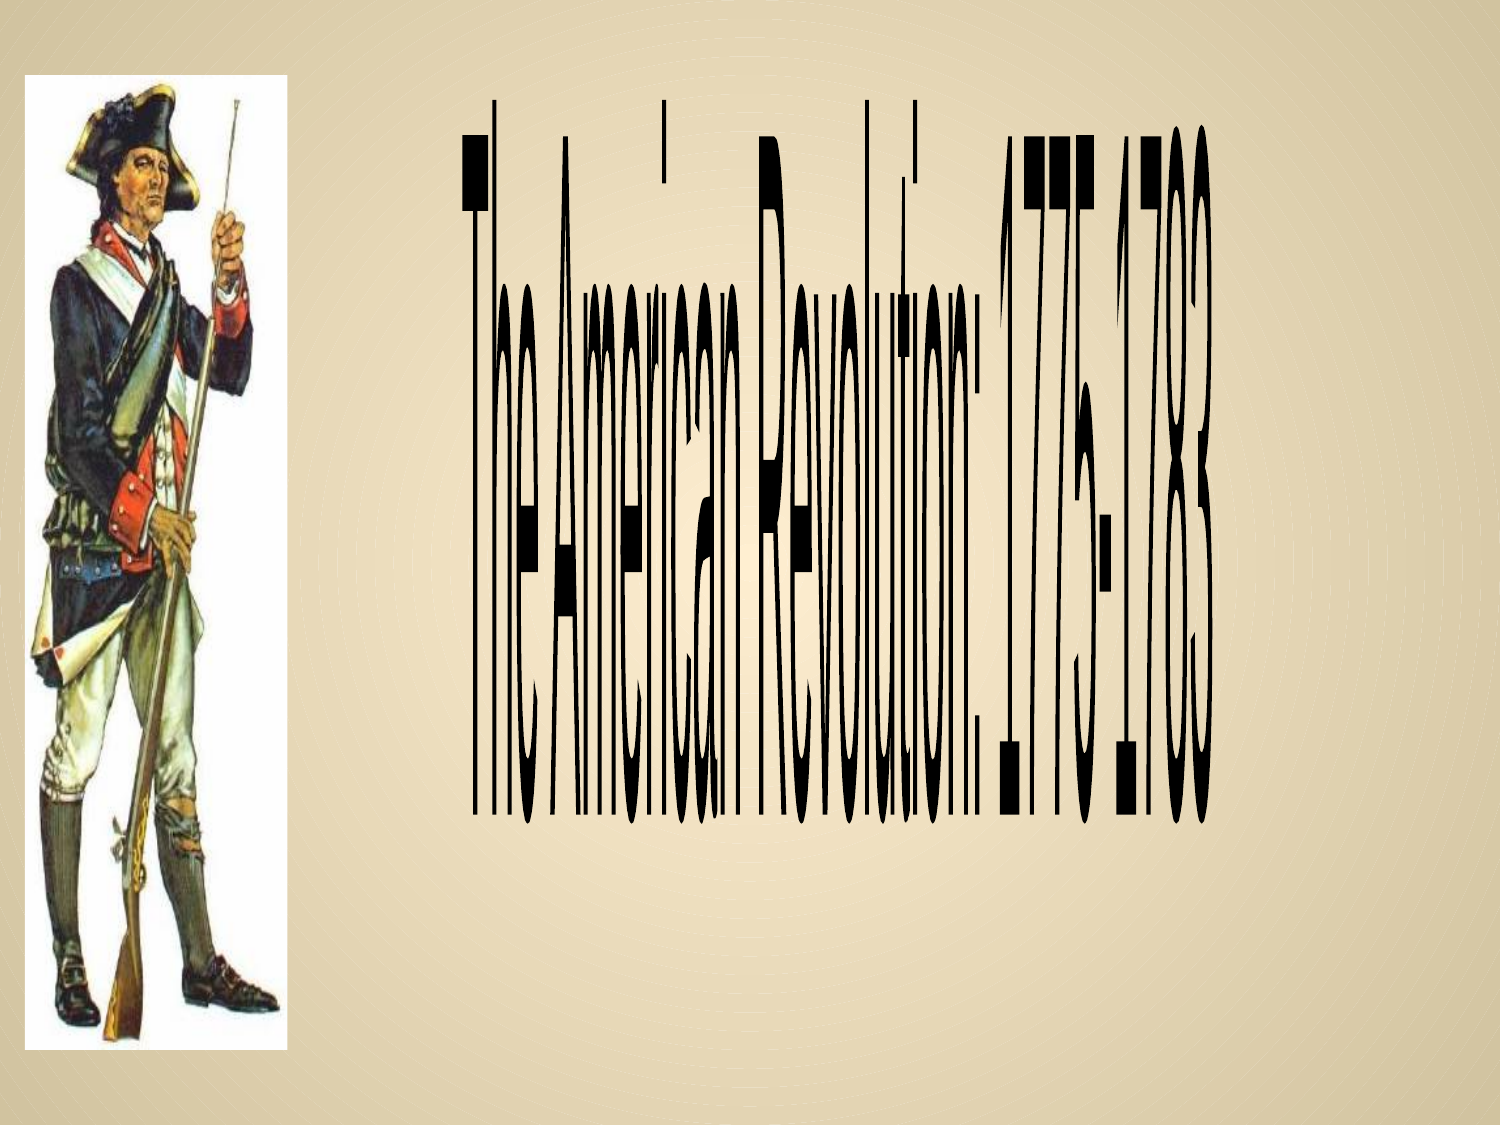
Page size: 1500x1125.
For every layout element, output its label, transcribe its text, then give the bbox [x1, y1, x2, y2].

picture [24, 75, 288, 1050]
text_box The American Revolution: 1775-1783 [646, 283, 659, 815]
